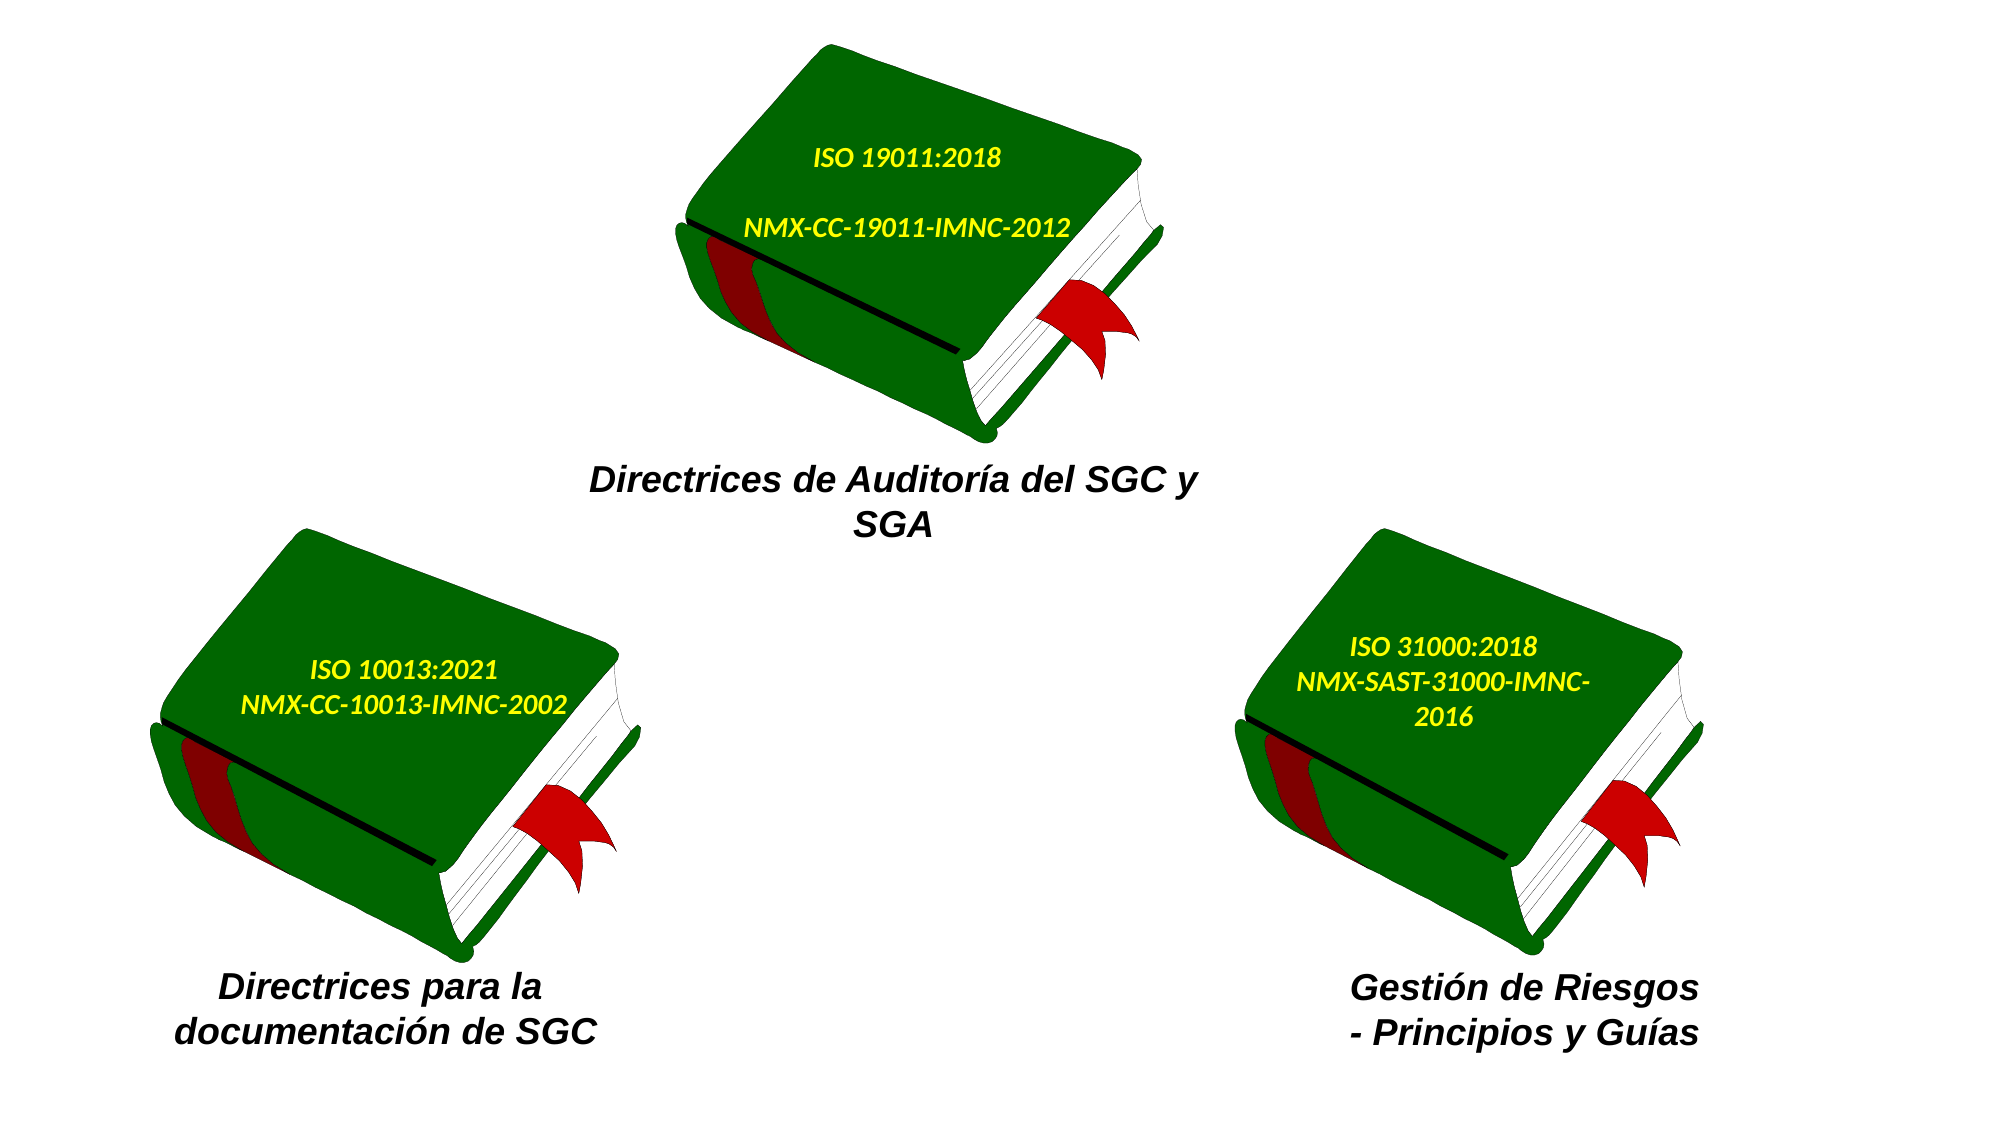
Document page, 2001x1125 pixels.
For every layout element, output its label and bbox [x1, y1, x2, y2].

text_box [1229, 524, 1765, 1092]
text_box [101, 524, 671, 1094]
text_box [557, 40, 1230, 567]
